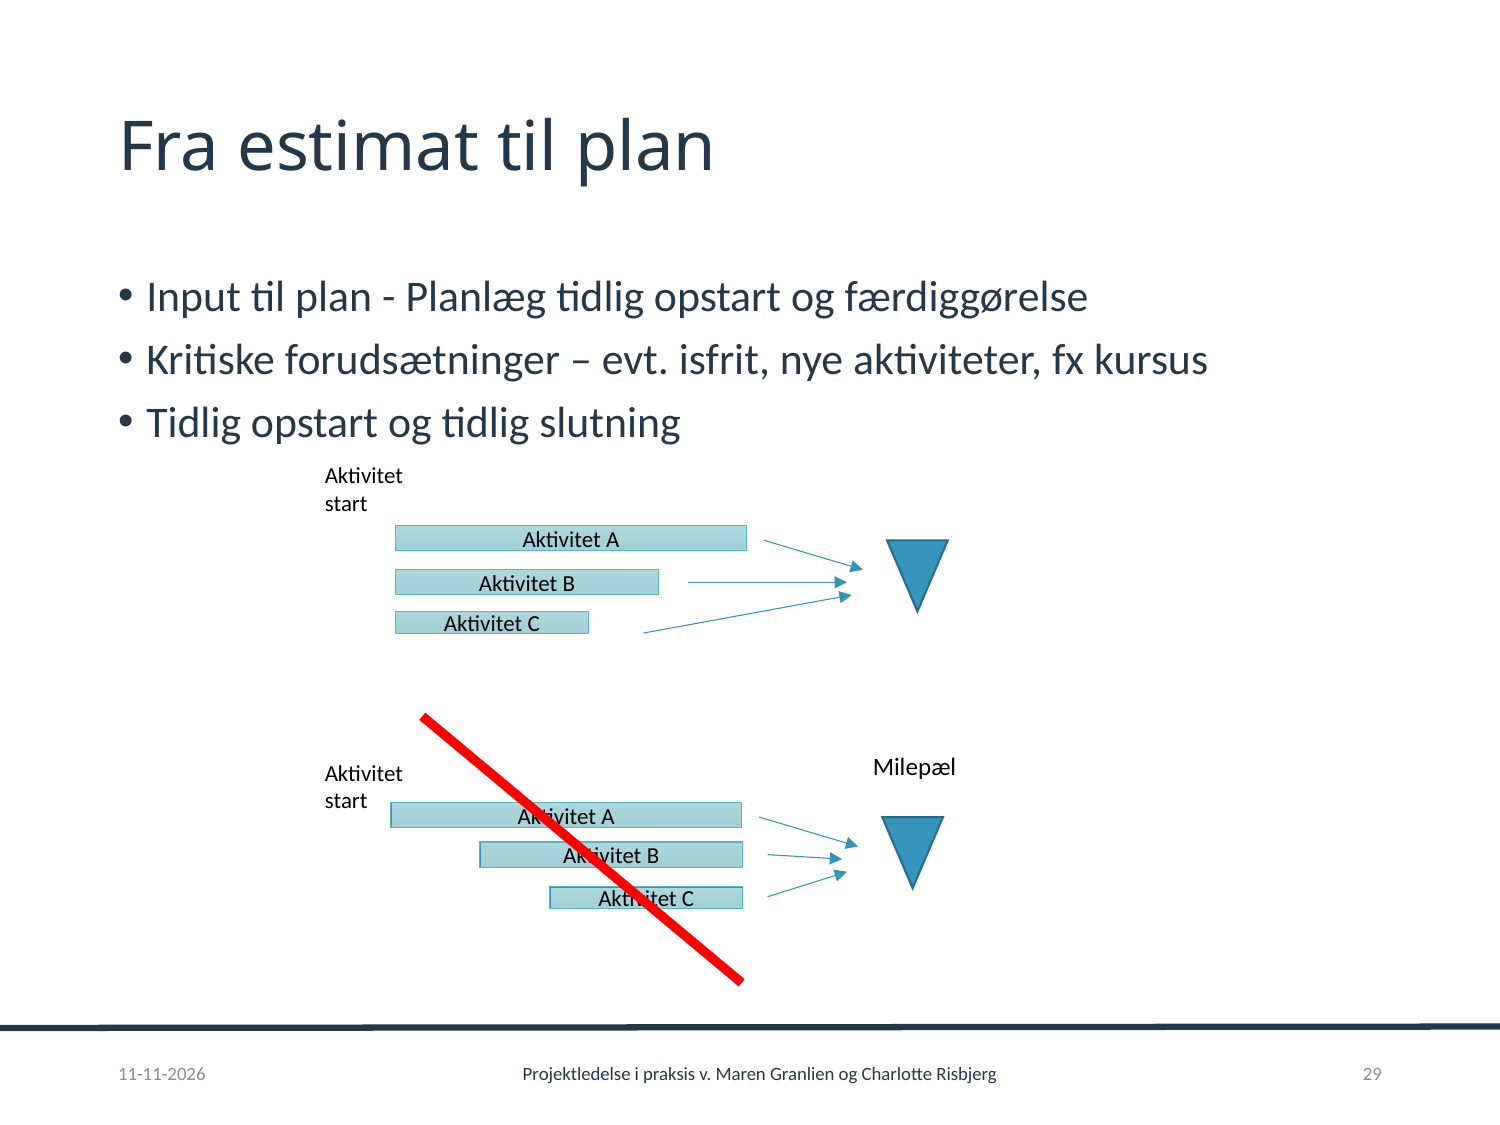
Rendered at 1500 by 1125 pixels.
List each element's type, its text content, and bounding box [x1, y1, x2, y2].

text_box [310, 453, 993, 983]
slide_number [103, 1042, 252, 1103]
title Fra estimat til plan [103, 39, 1397, 257]
footer Projektledelse i praksis v. Maren Granlien og Charlotte Risbjerg [265, 1042, 1254, 1103]
list Input til plan - Planlæg tidlig opstart og færdiggørelse Kritiske forudsætninger – evt. isfrit, nye aktiviteter, fx kursus Tidlig opstart og tidlig slutning [103, 266, 1397, 995]
slide_number 29 [1281, 1042, 1397, 1103]
